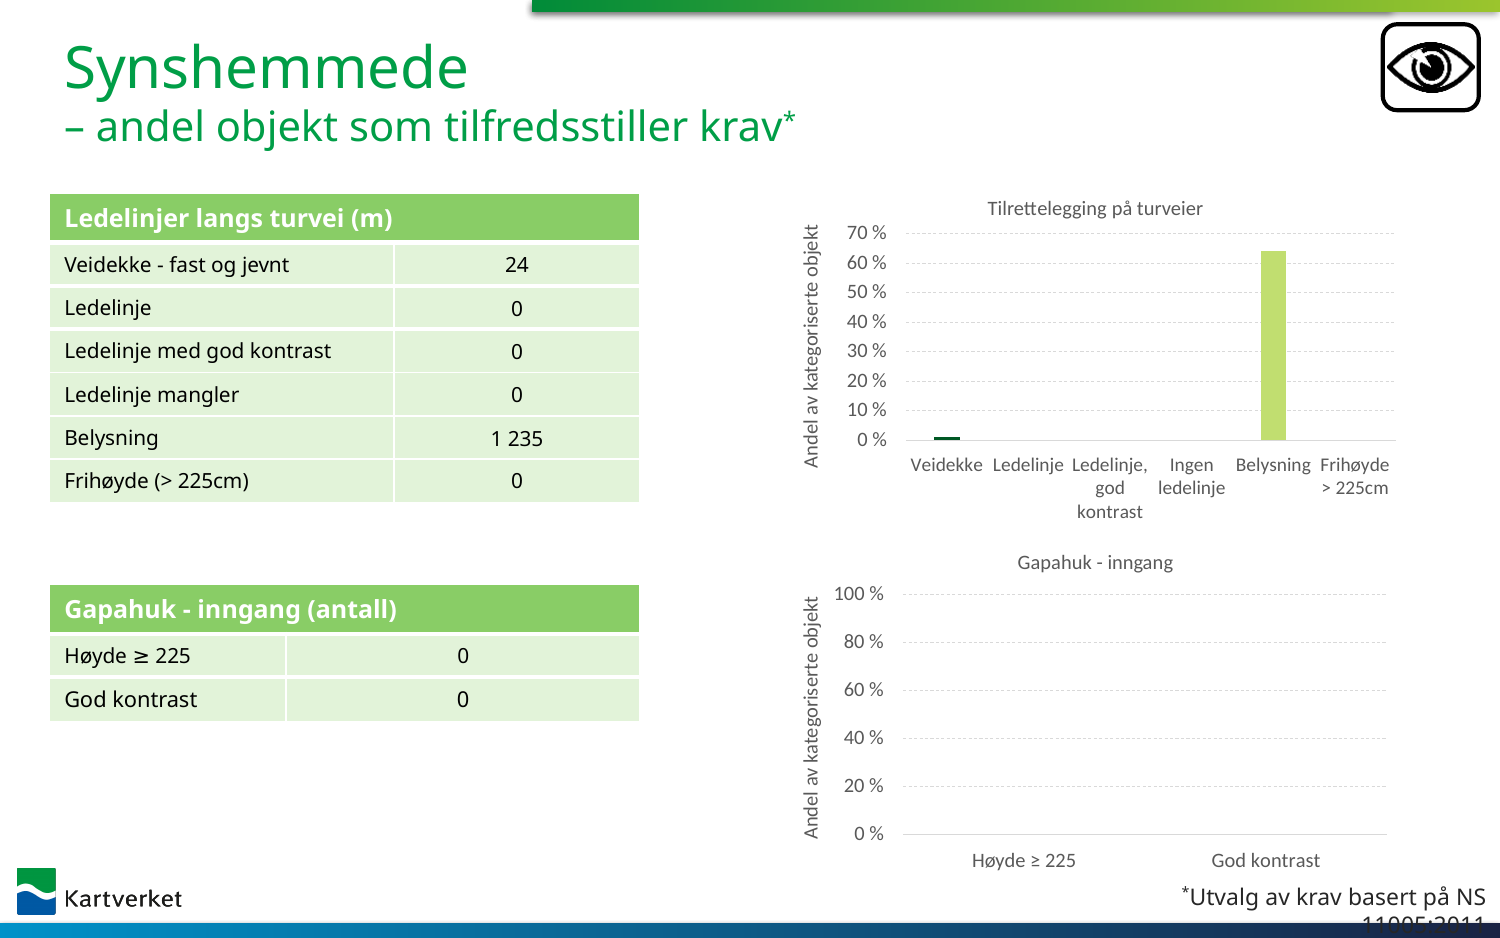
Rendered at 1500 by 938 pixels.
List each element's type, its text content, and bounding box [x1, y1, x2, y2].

table_header Gapahuk - inngang (antall) [50, 585, 639, 632]
table_cell Ledelinje med god kontrast [50, 331, 393, 372]
table_cell 0 [287, 636, 639, 675]
picture [791, 541, 1400, 880]
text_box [1382, 24, 1480, 111]
picture [791, 187, 1400, 526]
table_cell 0 [395, 288, 639, 327]
table_cell 0 [395, 331, 639, 372]
table_cell Høyde ≥ 225 [50, 636, 285, 675]
table_cell 0 [395, 373, 639, 415]
table_cell Belysning [50, 417, 393, 458]
table_cell 1 235 [395, 417, 639, 458]
table_header Ledelinjer langs turvei (m) [50, 194, 639, 240]
table_cell God kontrast [50, 679, 285, 721]
table_cell 24 [395, 245, 639, 284]
table_cell Ledelinje [50, 288, 393, 327]
table_cell 0 [395, 460, 639, 502]
text_box *Utvalg av krav basert på NS 11005:2011 [1068, 873, 1500, 938]
table_cell 0 [287, 679, 639, 721]
text_box Synshemmede – andel objekt som tilfredsstiller krav* [49, 24, 1431, 158]
table_cell Veidekke - fast og jevnt [50, 245, 393, 284]
table_cell Ledelinje mangler [50, 373, 393, 415]
table_cell Frihøyde (> 225cm) [50, 460, 393, 502]
